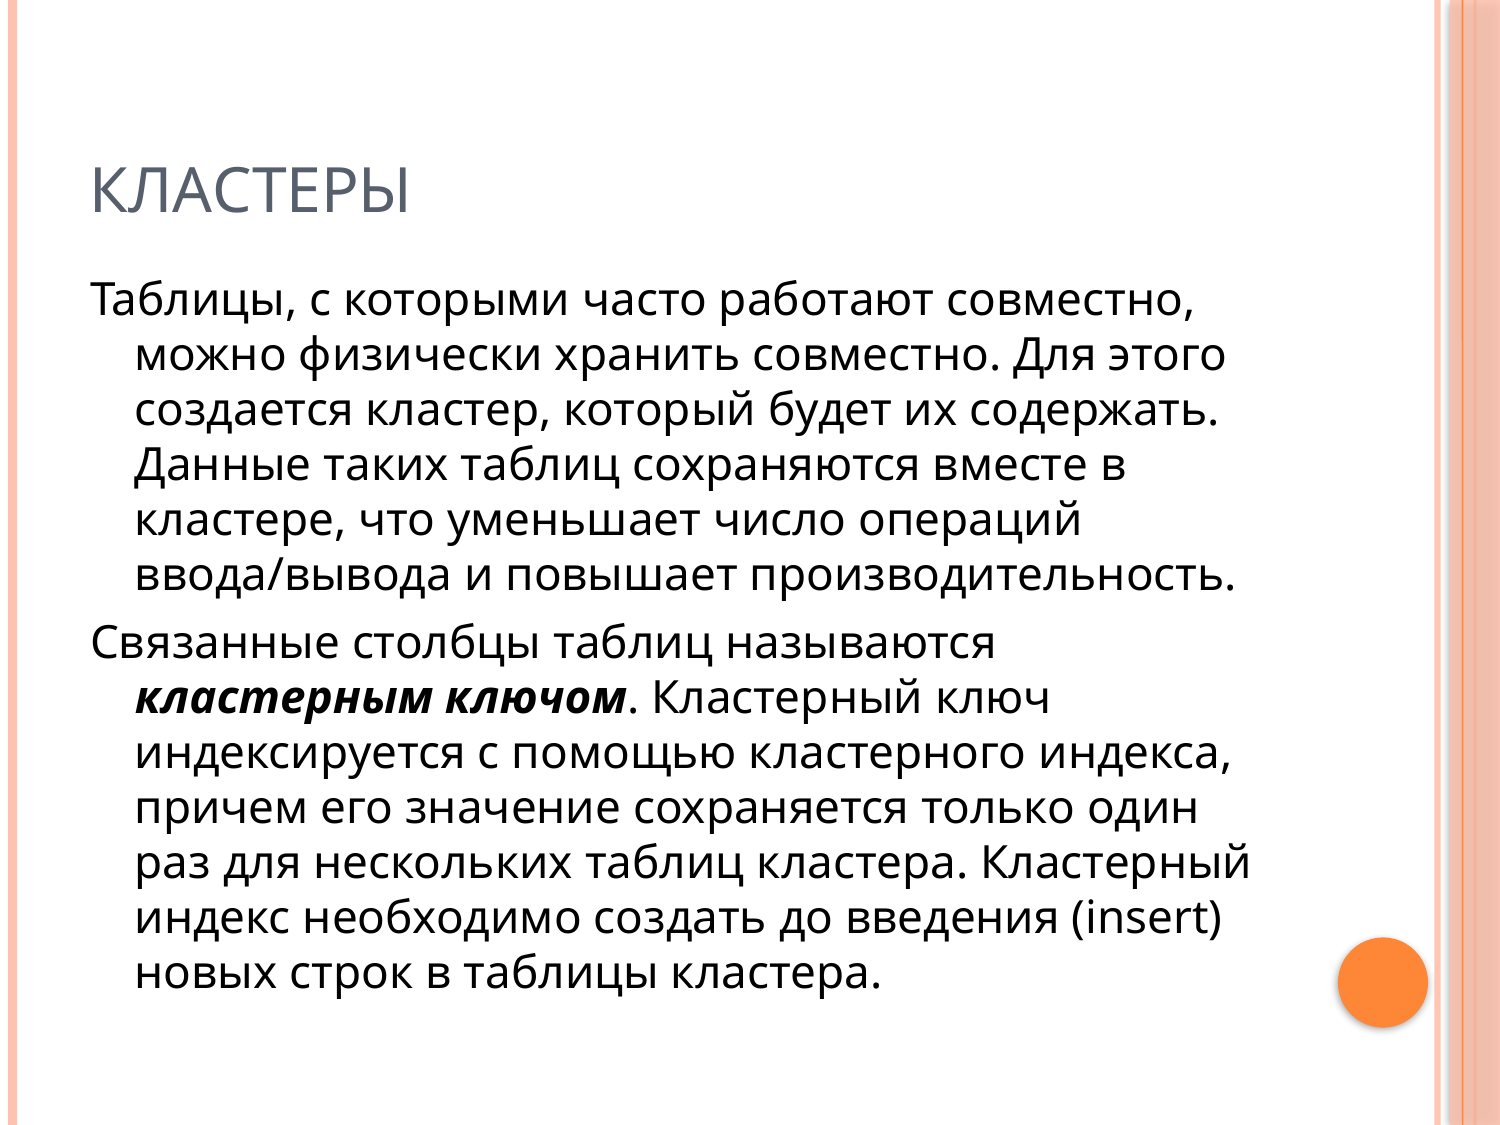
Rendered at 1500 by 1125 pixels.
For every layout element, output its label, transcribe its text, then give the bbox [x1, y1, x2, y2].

list Таблицы, с которыми часто работают совместно, можно физически хранить совместно. Для этого создается кластер, который будет их содержать. Данные таких таблиц сохраняются вместе в кластере, что уменьшает число операций ввода/вывода и повышает производительность. Связанные столбцы таблиц называются кластерным ключом. Кластерный ключ индексируется с помощью кластерного индекса, причем его значение сохраняется только один раз для нескольких таблиц кластера. Кластерный индекс необходимо создать до введения (insert) новых строк в таблицы кластера. [75, 262, 1300, 1062]
title Кластеры [75, 45, 1300, 233]
